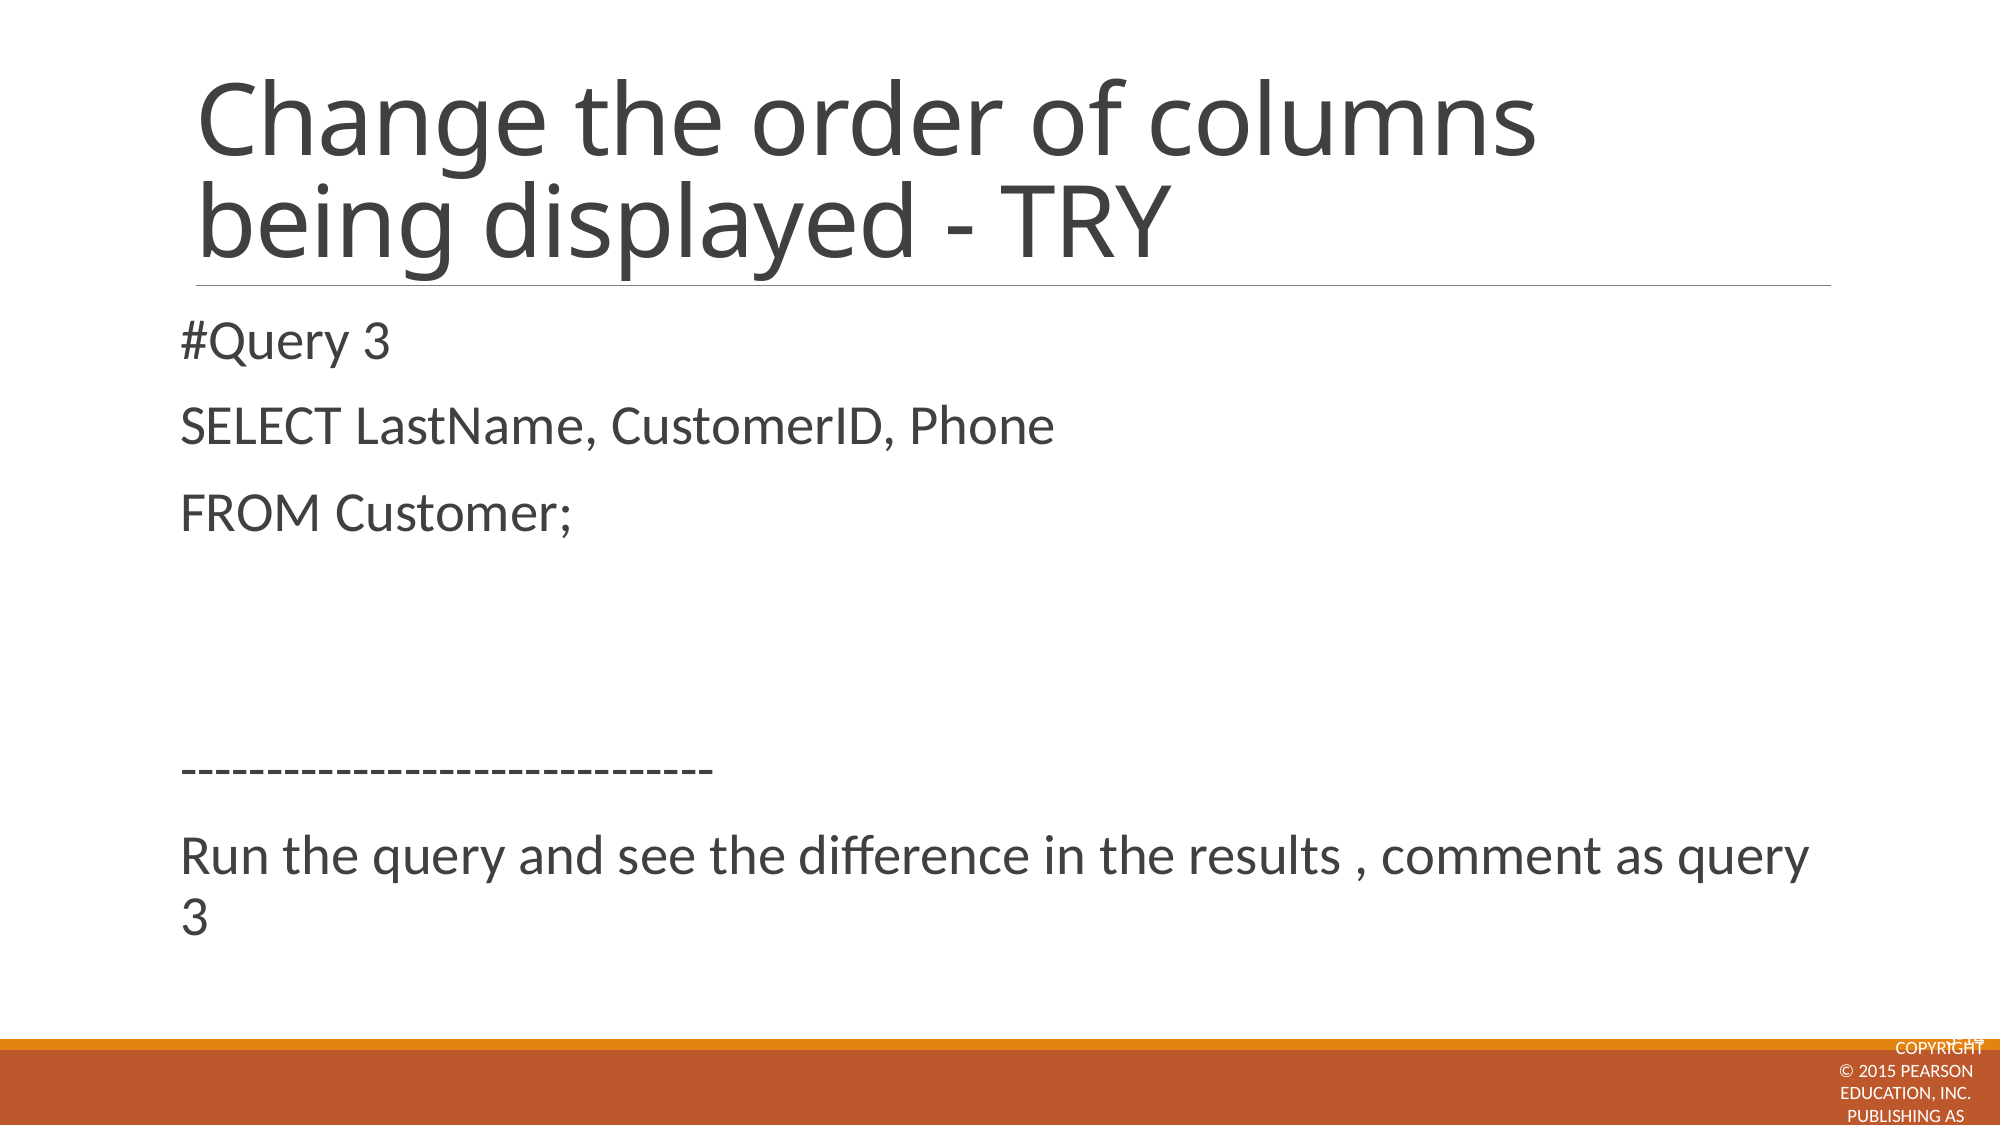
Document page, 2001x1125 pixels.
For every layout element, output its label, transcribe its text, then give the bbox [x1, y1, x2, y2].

list #Query 3 SELECT LastName, CustomerID, Phone FROM Customer; ------------------------------- Run the query and see the difference in the results , comment as query 3 [180, 302, 1830, 963]
title Change the order of columns being displayed - TRY [180, 47, 1830, 285]
slide_number 3-14 [750, 1006, 2000, 1067]
